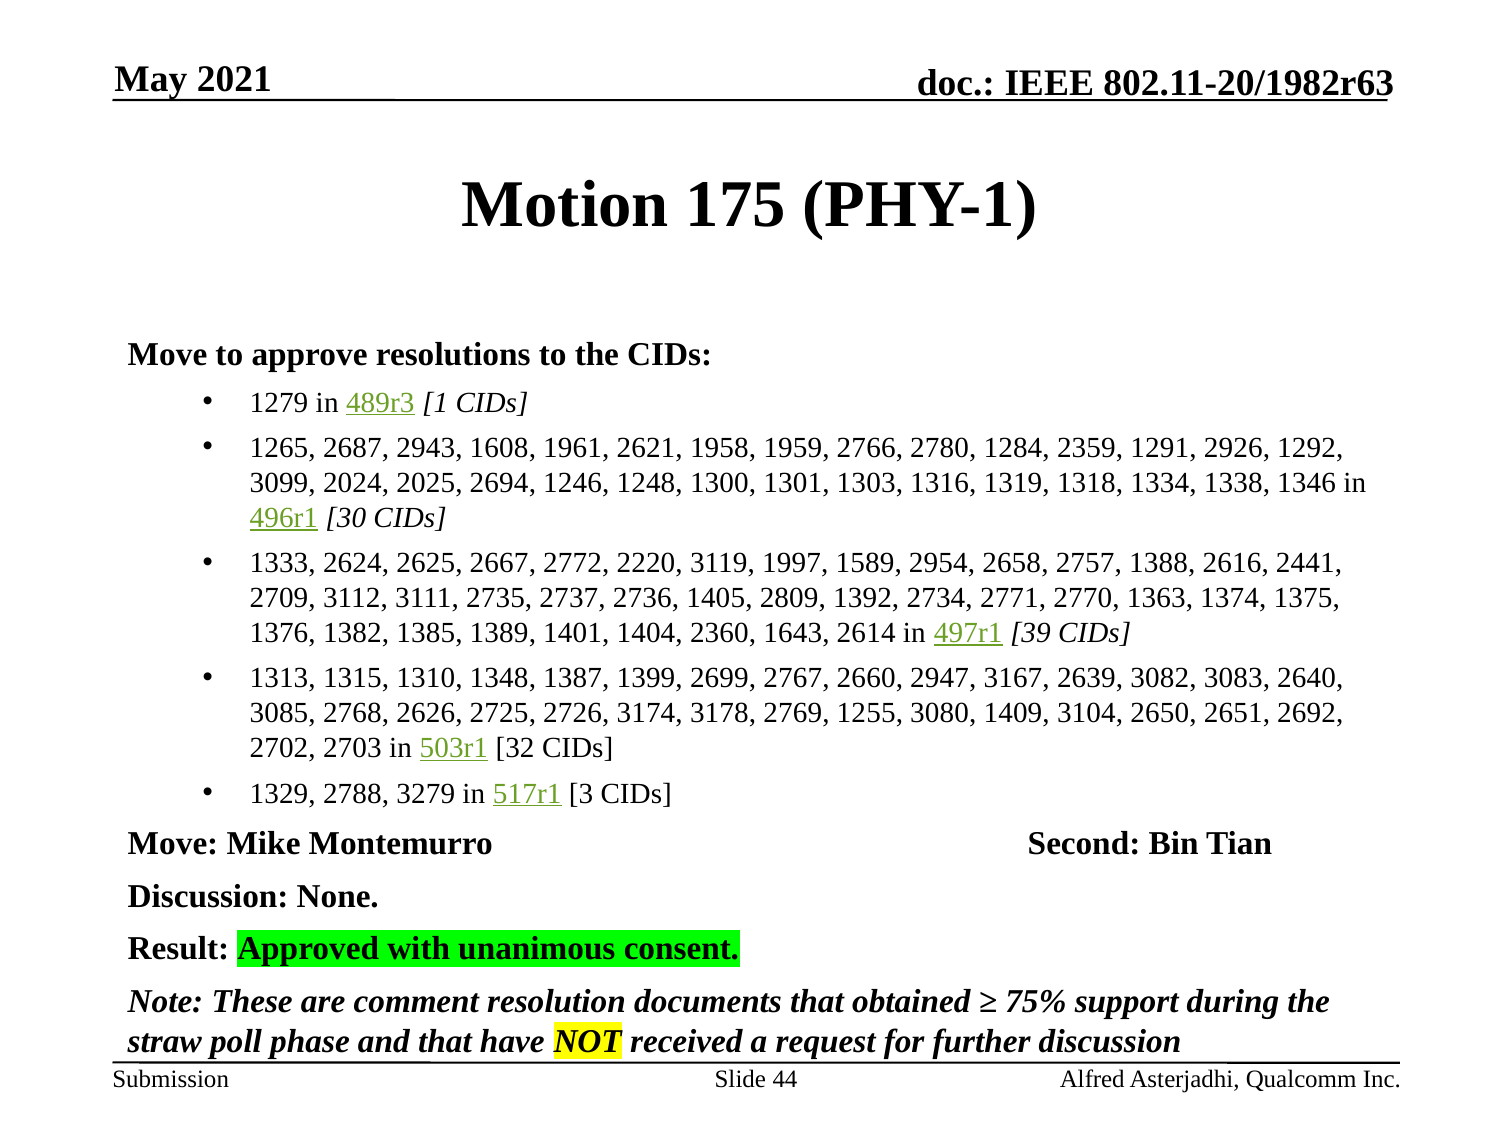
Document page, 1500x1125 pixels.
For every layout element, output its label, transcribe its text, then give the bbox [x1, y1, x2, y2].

footer Alfred Asterjadhi, Qualcomm Inc. [878, 1061, 1402, 1093]
list Move to approve resolutions to the CIDs: 1279 in 489r3 [1 CIDs] 1265, 2687, 2943, 1608, 1961, 2621, 1958, 1959, 2766, 2780, 1284, 2359, 1291, 2926, 1292, 3099, 2024, 2025, 2694, 1246, 1248, 1300, 1301, 1303, 1316, 1319, 1318, 1334, 1338, 1346 in 496r1 [30 CIDs] 1333, 2624, 2625, 2667, 2772, 2220, 3119, 1997, 1589, 2954, 2658, 2757, 1388, 2616, 2441, 2709, 3112, 3111, 2735, 2737, 2736, 1405, 2809, 1392, 2734, 2771, 2770, 1363, 1374, 1375, 1376, 1382, 1385, 1389, 1401, 1404, 2360, 1643, 2614 in 497r1 [39 CIDs] 1313, 1315, 1310, 1348, 1387, 1399, 2699, 2767, 2660, 2947, 3167, 2639, 3082, 3083, 2640, 3085, 2768, 2626, 2725, 2726, 3174, 3178, 2769, 1255, 3080, 1409, 3104, 2650, 2651, 2692, 2702, 2703 in 503r1 [32 CIDs] 1329, 2788, 3279 in 517r1 [3 CIDs] Move: Mike Montemurro Second: Bin Tian Discussion: None. Result: Approved with unanimous consent. Note: These are comment resolution documents that obtained ≥ 75% support during the straw poll phase and that have NOT received a request for further discussion [112, 324, 1388, 1063]
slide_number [114, 54, 423, 100]
title Motion 175 (PHY-1) [112, 112, 1388, 288]
slide_number Slide 44 [712, 1061, 800, 1123]
